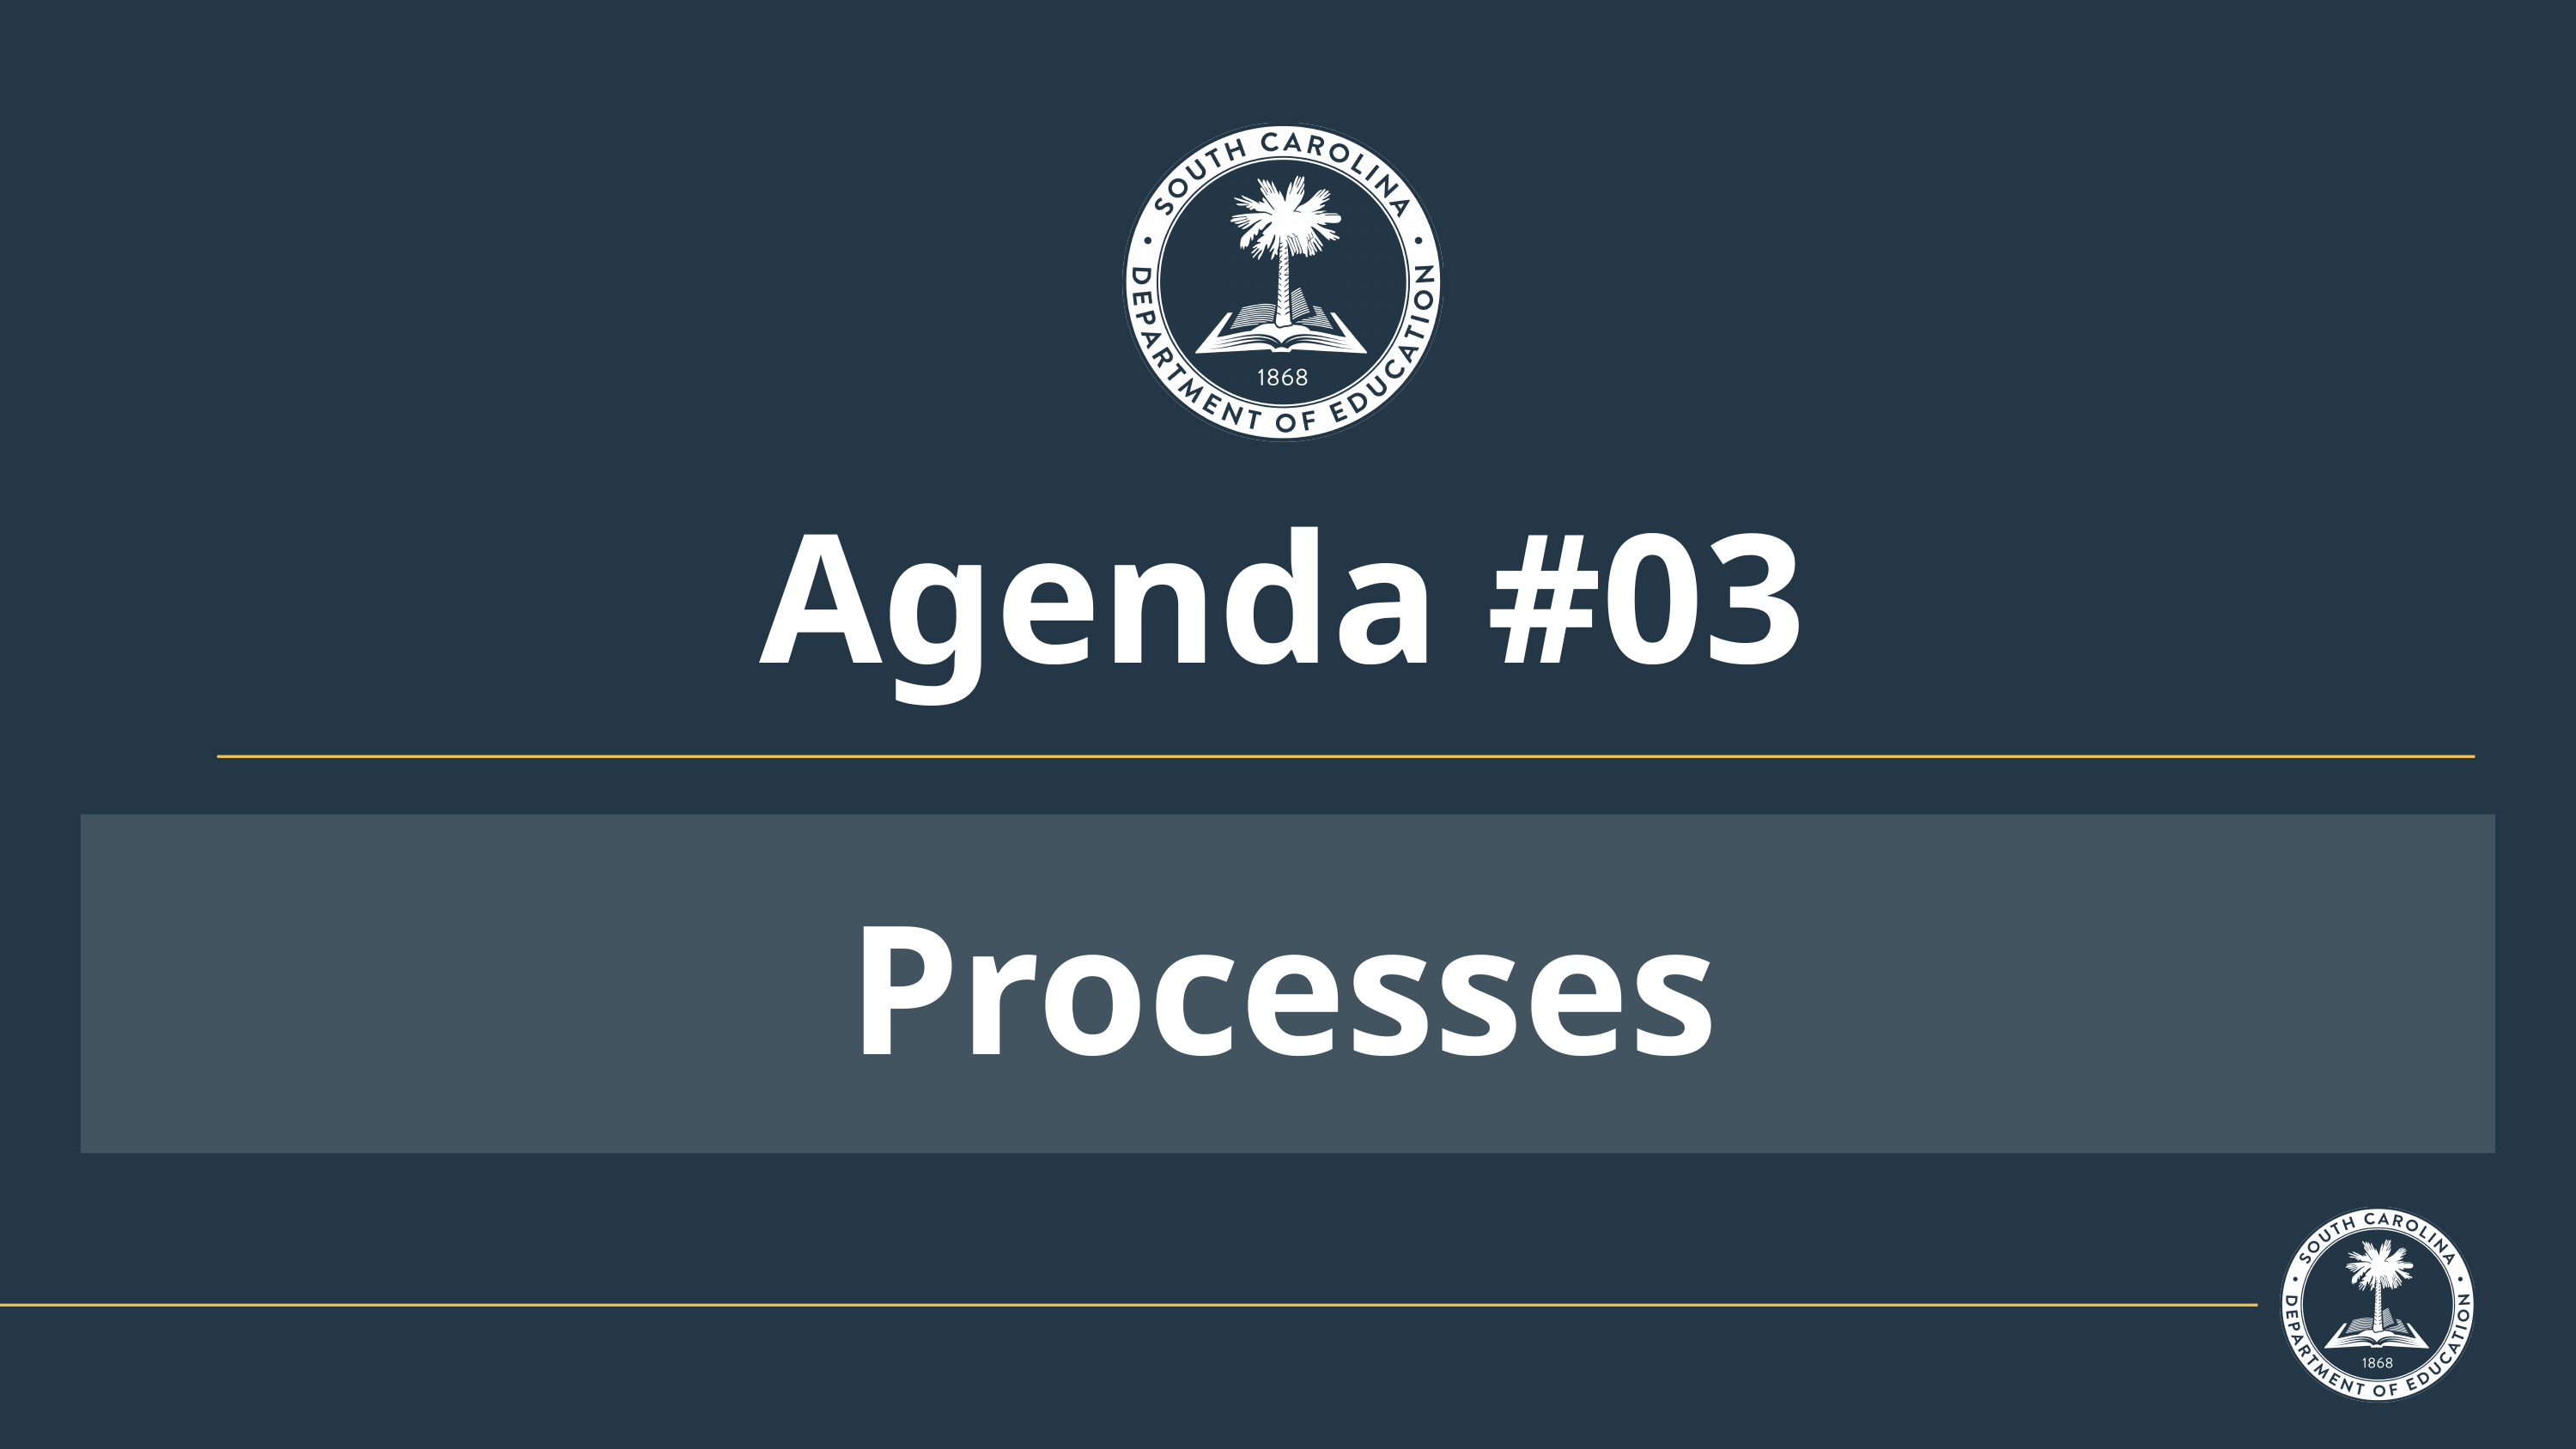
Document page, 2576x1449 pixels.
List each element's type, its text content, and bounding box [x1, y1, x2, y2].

text_box [1122, 123, 1443, 442]
text_box [2280, 1207, 2476, 1403]
title Agenda #03 [697, 484, 1868, 727]
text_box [80, 814, 2496, 1154]
